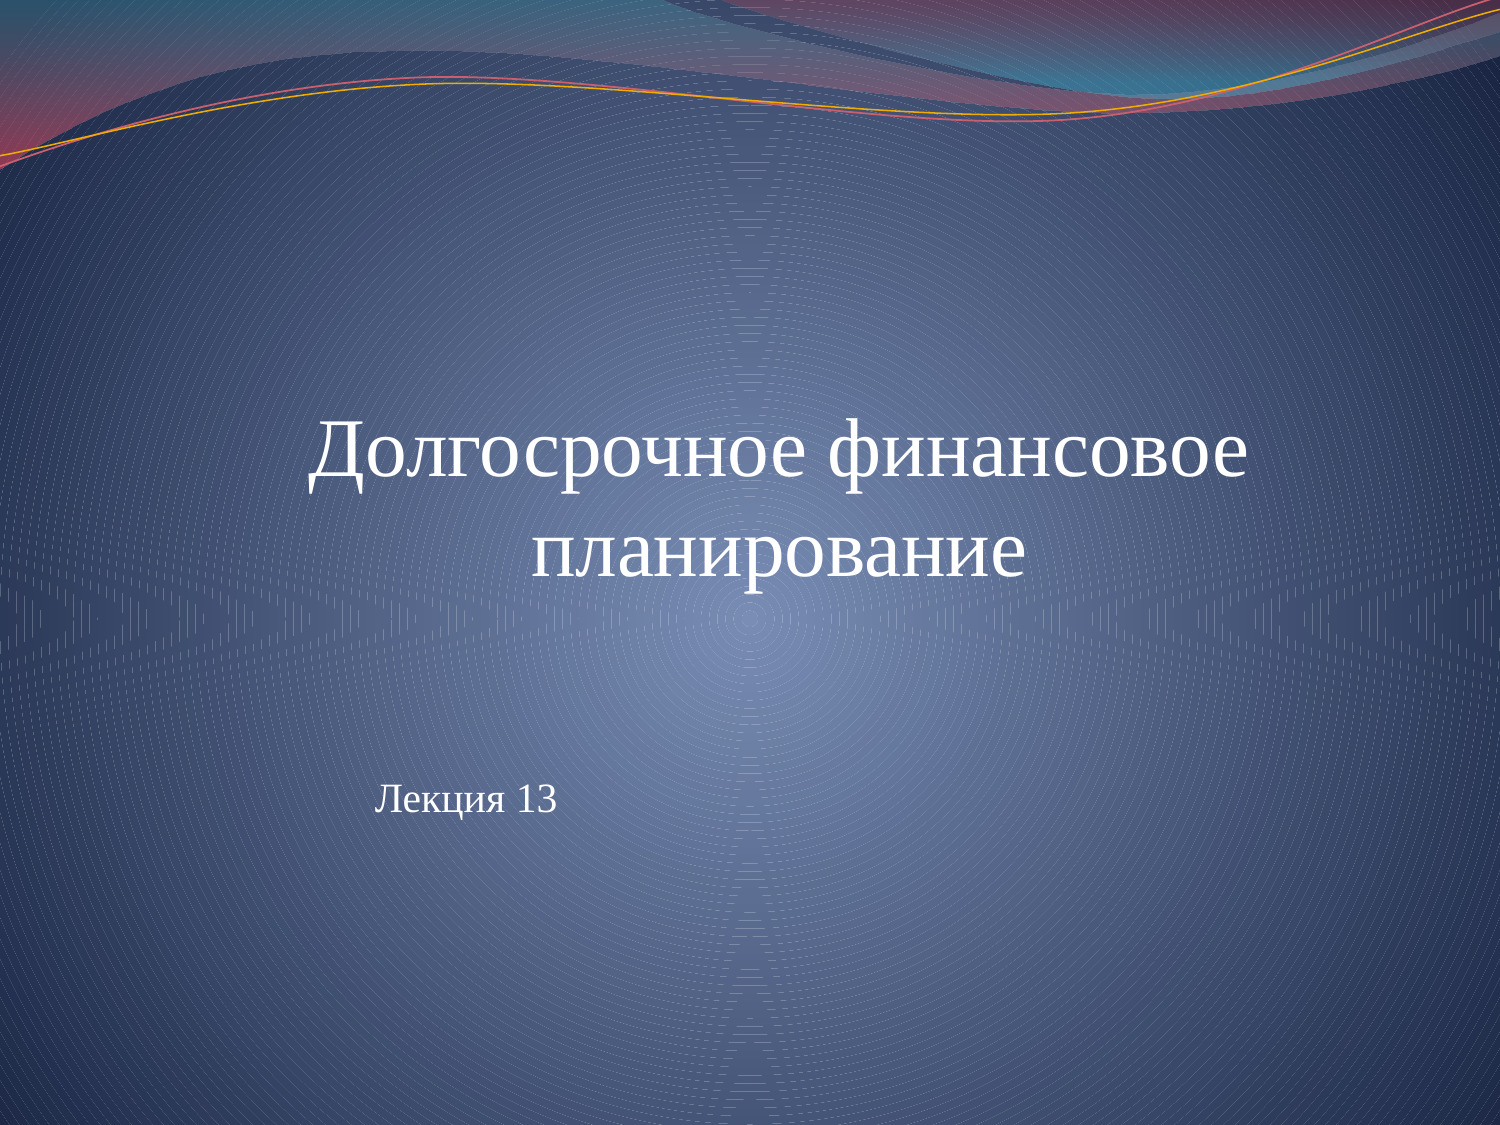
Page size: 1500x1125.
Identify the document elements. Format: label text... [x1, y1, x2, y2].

text_box Лекция 13 [360, 763, 798, 829]
text_box Долгосрочное финансовое планирование [194, 385, 1365, 601]
